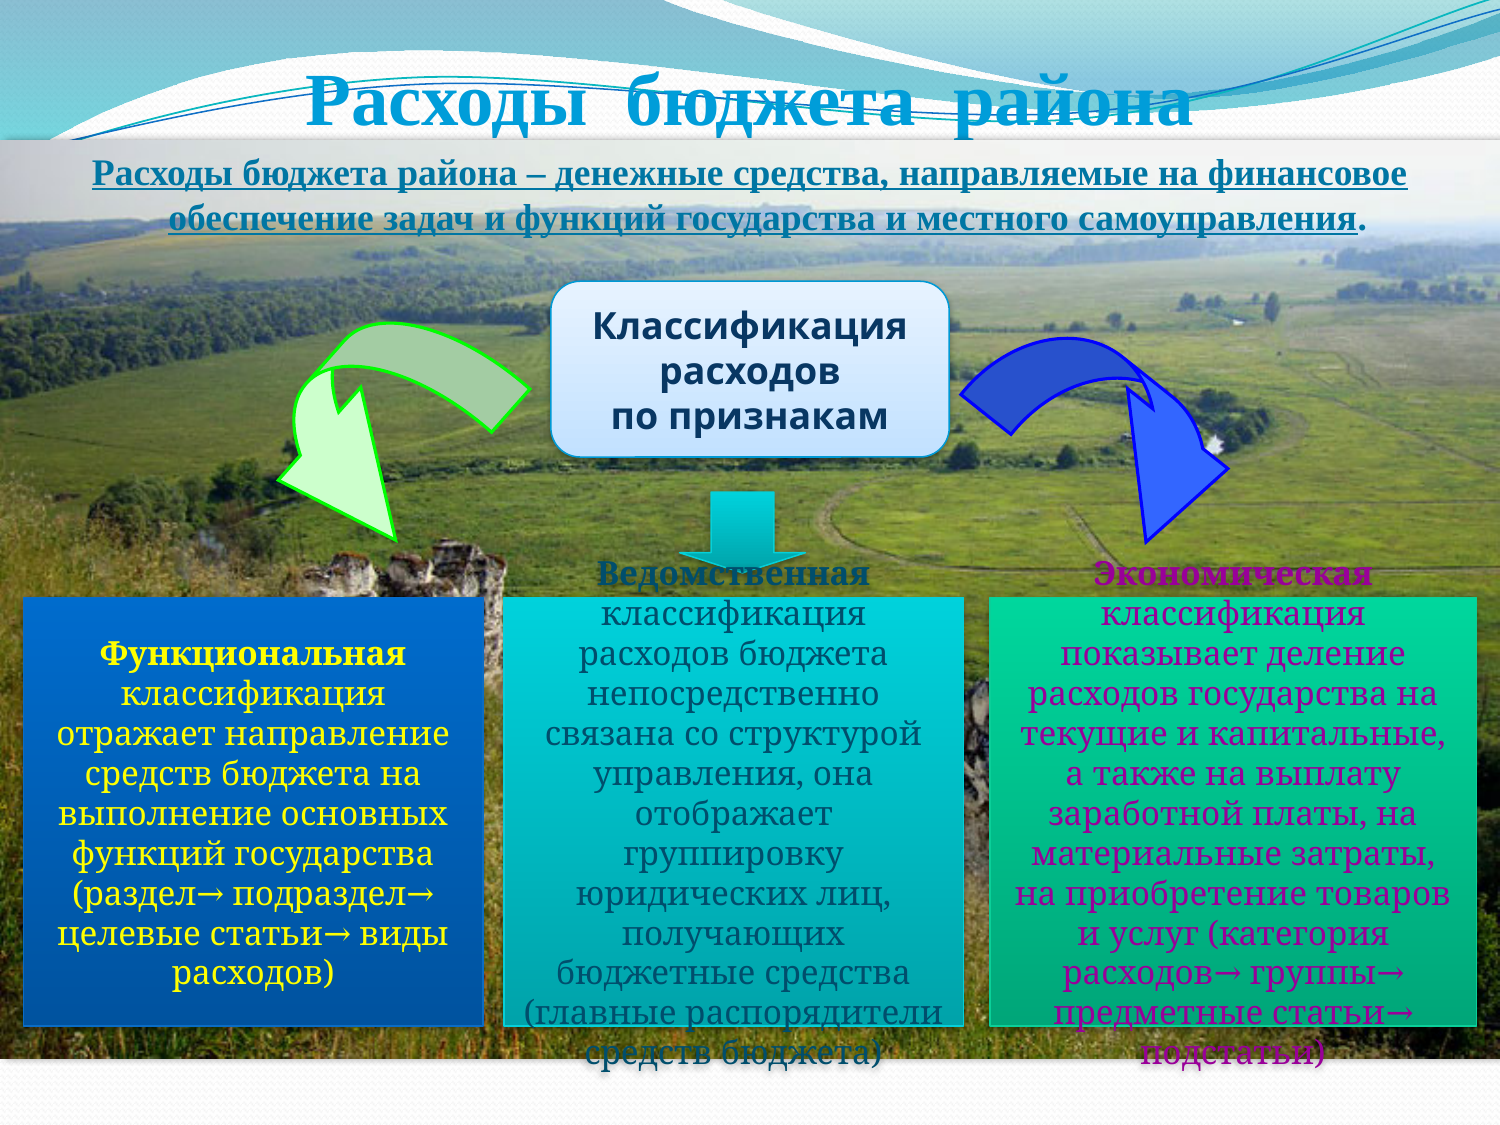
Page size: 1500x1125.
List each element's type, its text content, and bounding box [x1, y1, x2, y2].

text_box Классификация расходов по признакам [550, 280, 951, 458]
text_box Функциональная классификация отражает направление средств бюджета на выполнение основных функций государства (раздел→ подраздел→ целевые статьи→ виды расходов) [23, 597, 484, 1027]
text_box Ведомственная классификация расходов бюджета непосредственно связана со структурой управления, она отображает группировку юридических лиц, получающих бюджетные средства (главные распорядители средств бюджета) [503, 597, 964, 1027]
text_box [960, 338, 1228, 543]
text_box [278, 323, 530, 541]
list Расходы бюджета района – денежные средства, направляемые на финансовое обеспечение задач и функций государства и местного самоуправления. [0, 140, 1500, 1059]
text_box [678, 491, 807, 574]
text_box Экономическая классификация показывает деление расходов государства на текущие и капитальные, а также на выплату заработной платы, на материальные затраты, на приобретение товаров и услуг (категория расходов→ группы→ предметные статьи→ подстатьи) [989, 597, 1477, 1027]
title Расходы бюджета района [0, 52, 1500, 140]
